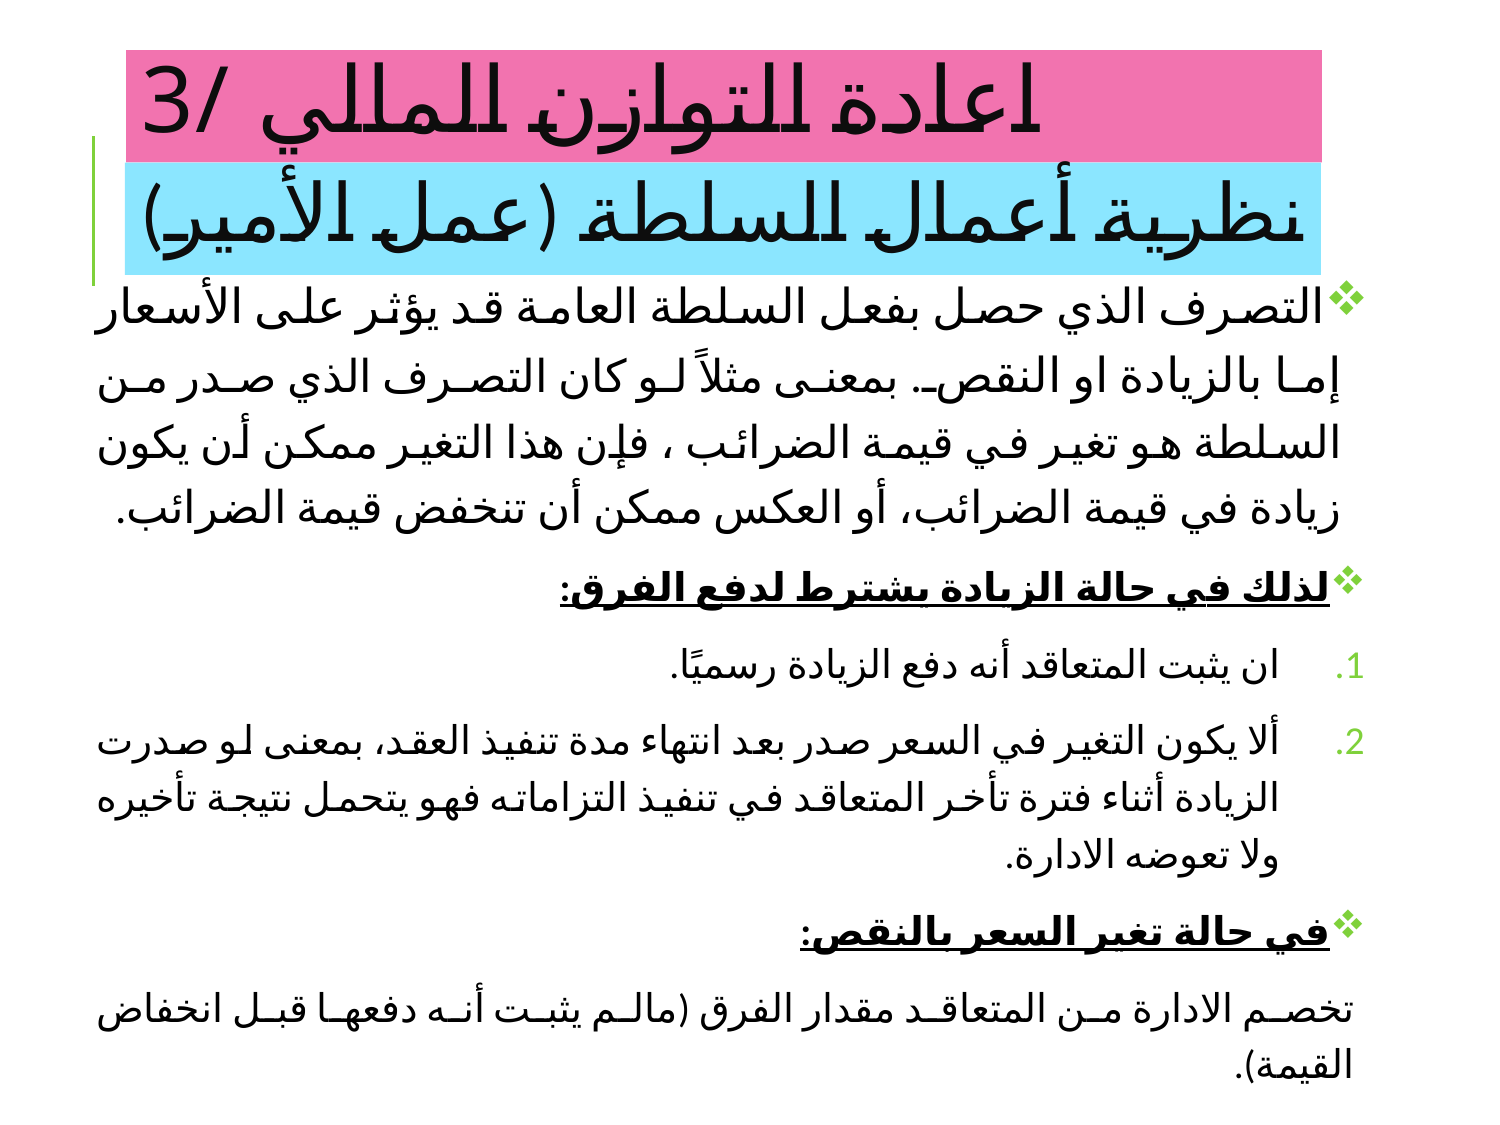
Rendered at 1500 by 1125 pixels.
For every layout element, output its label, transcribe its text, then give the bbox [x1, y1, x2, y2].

list التصرف الذي حصل بفعل السلطة العامة قد يؤثر على الأسعار إما بالزيادة او النقص. بمعنى مثلاً لو كان التصرف الذي صدر من السلطة هو تغير في قيمة الضرائب ، فإن هذا التغير ممكن أن يكون زيادة في قيمة الضرائب، أو العكس ممكن أن تنخفض قيمة الضرائب. لذلك في حالة الزيادة يشترط لدفع الفرق: ان يثبت المتعاقد أنه دفع الزيادة رسميًا. ألا يكون التغير في السعر صدر بعد انتهاء مدة تنفيذ العقد، بمعنى لو صدرت الزيادة أثناء فترة تأخر المتعاقد في تنفيذ التزاماته فهو يتحمل نتيجة تأخيره ولا تعوضه الادارة. في حالة تغير السعر بالنقص: تخصم الادارة من المتعاقد مقدار الفرق (مالم يثبت أنه دفعها قبل انخفاض القيمة). [88, 256, 1363, 1125]
title 3/ اعادة التوازن المالي [126, 50, 1322, 163]
text_box نظرية أعمال السلطة (عمل الأمير) [124, 162, 1321, 256]
